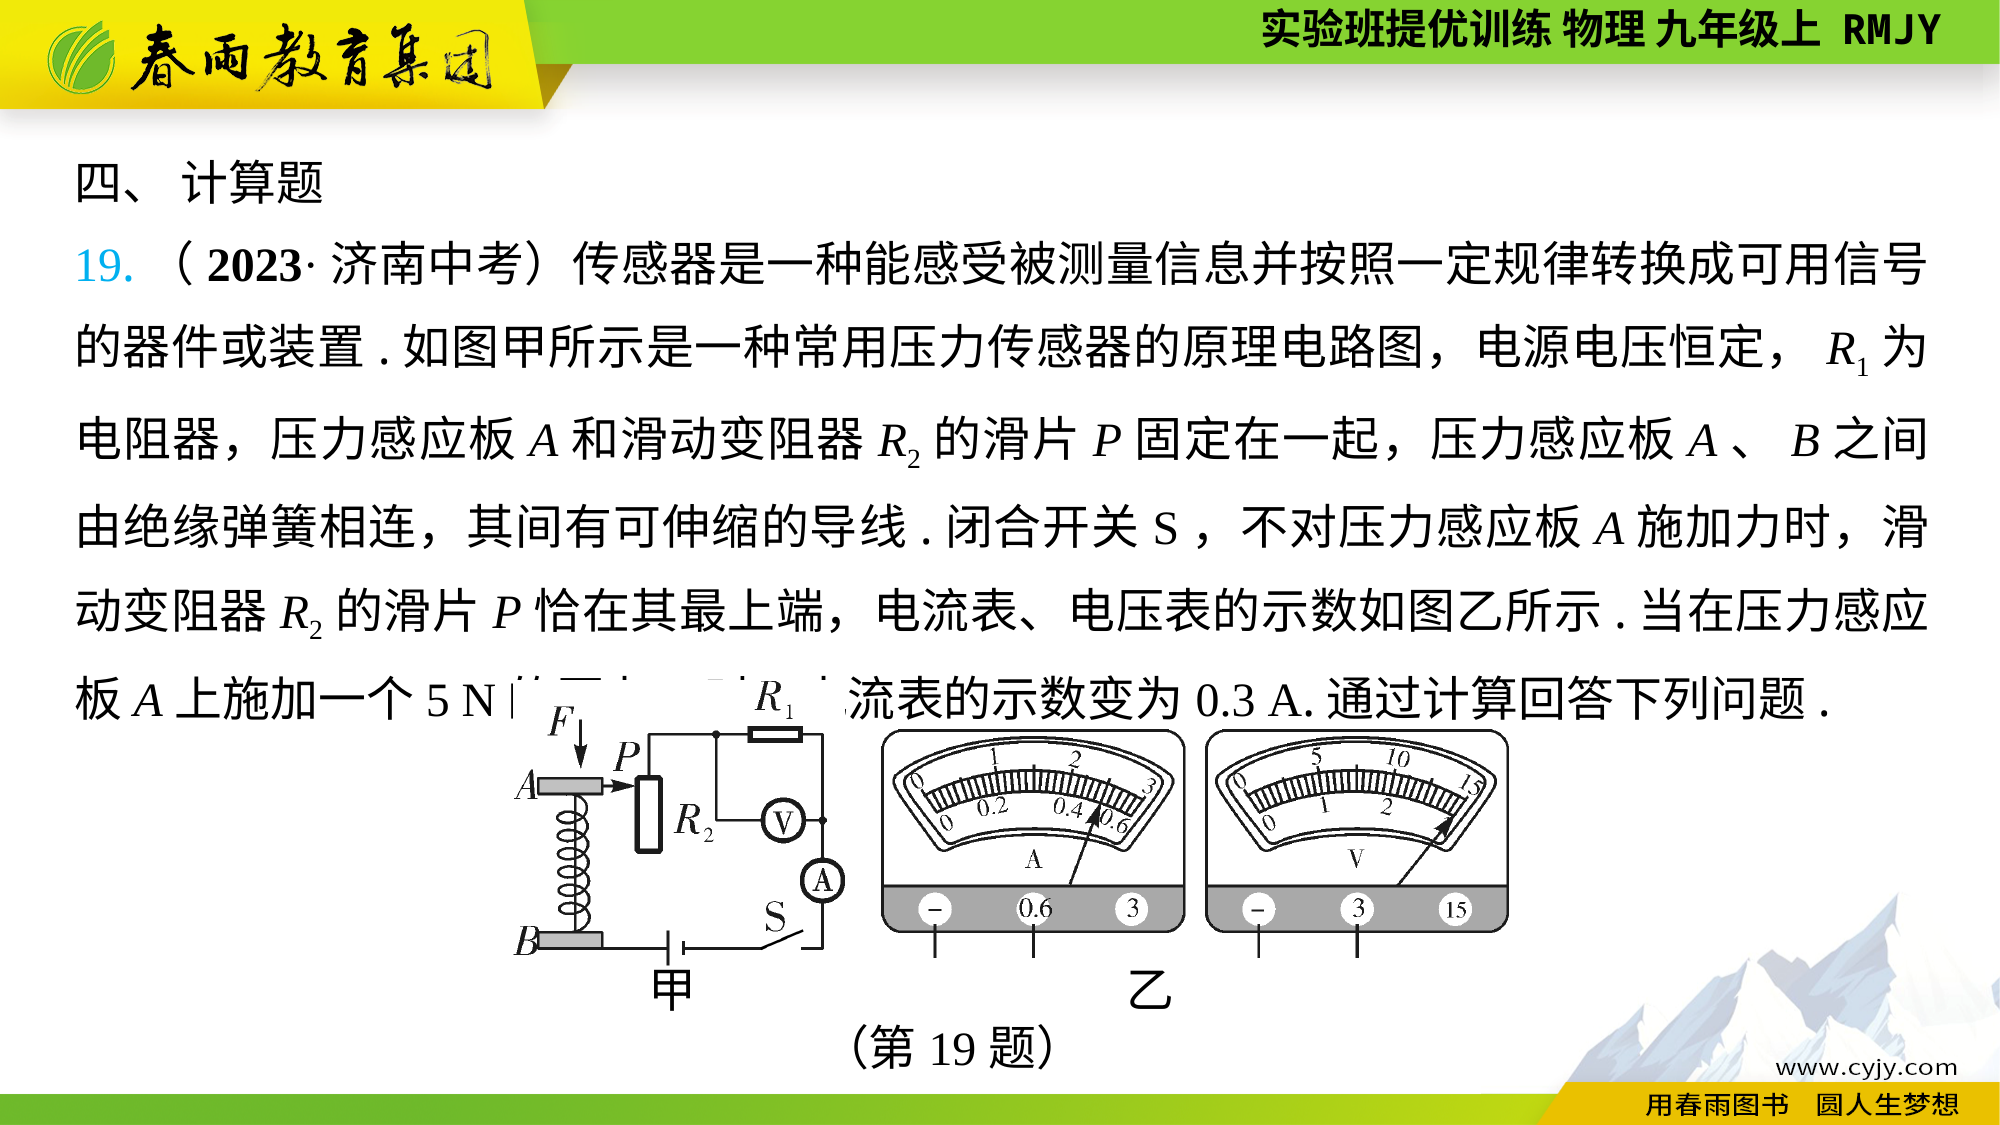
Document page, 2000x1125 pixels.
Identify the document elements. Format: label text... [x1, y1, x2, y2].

picture [0, 0, 2000, 1125]
list 四、 计算题 19.（2023·济南中考）传感器是一种能感受被测量信息并按照一定规律转换成可用信号的器件或装置.如图甲所示是一种常用压力传感器的原理电路图，电源电压恒定，R1为电阻器，压力感应板A和滑动变阻器R2的滑片P固定在一起，压力感应板A、B之间由绝缘弹簧相连，其间有可伸缩的导线.闭合开关S，不对压力感应板A施加力时，滑动变阻器R2的滑片P恰在其最上端，电流表、电压表的示数如图乙所示.当在压力感应板A上施加一个5 N的压力F时，电流表的示数变为0.3 A.通过计算回答下列问题. [59, 122, 1945, 697]
text_box 甲 乙 （第19题） [633, 952, 1272, 1083]
